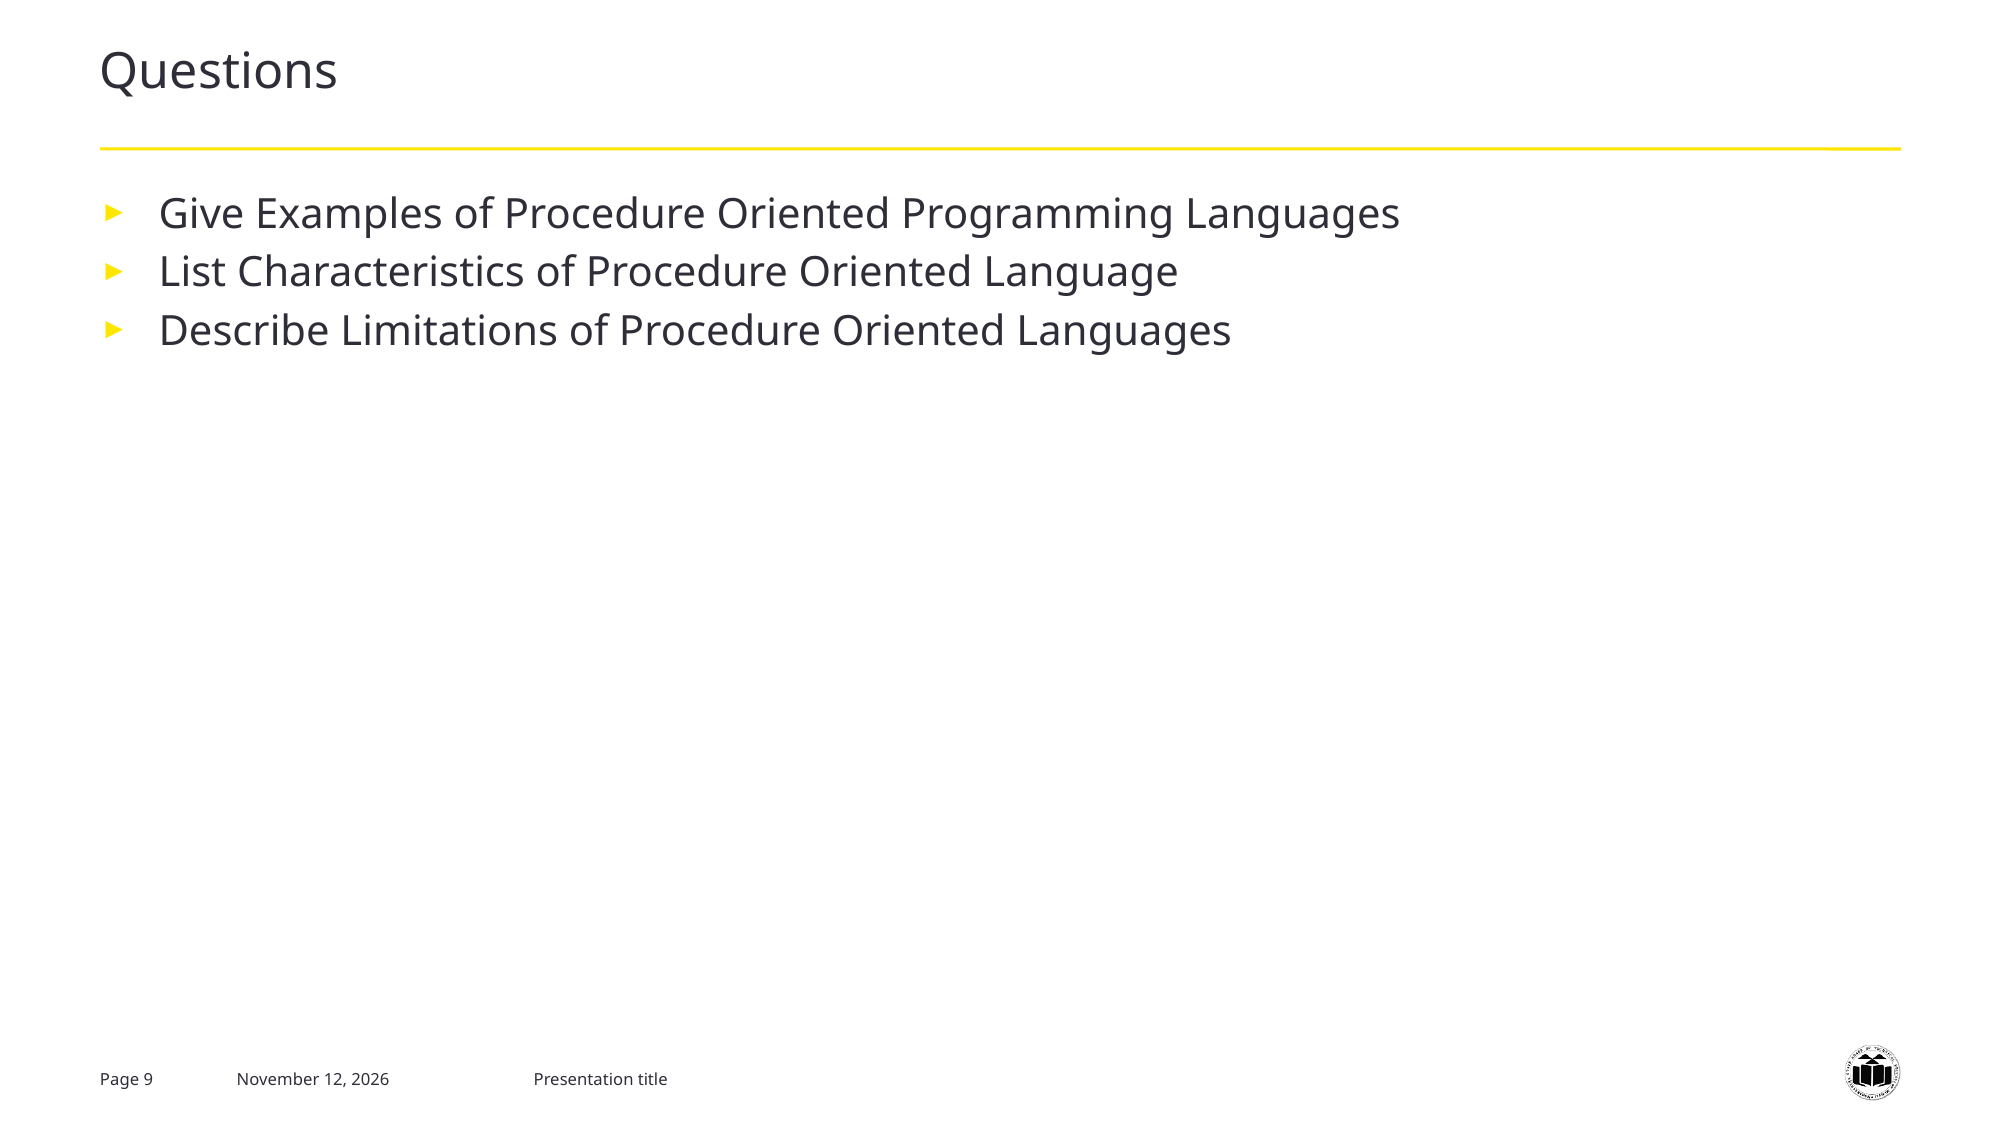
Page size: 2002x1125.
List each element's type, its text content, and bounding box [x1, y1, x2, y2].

list Give Examples of Procedure Oriented Programming Languages List Characteristics of Procedure Oriented Language Describe Limitations of Procedure Oriented Languages [100, 186, 1901, 999]
title Questions [100, 48, 1901, 146]
picture [1839, 1039, 1905, 1105]
